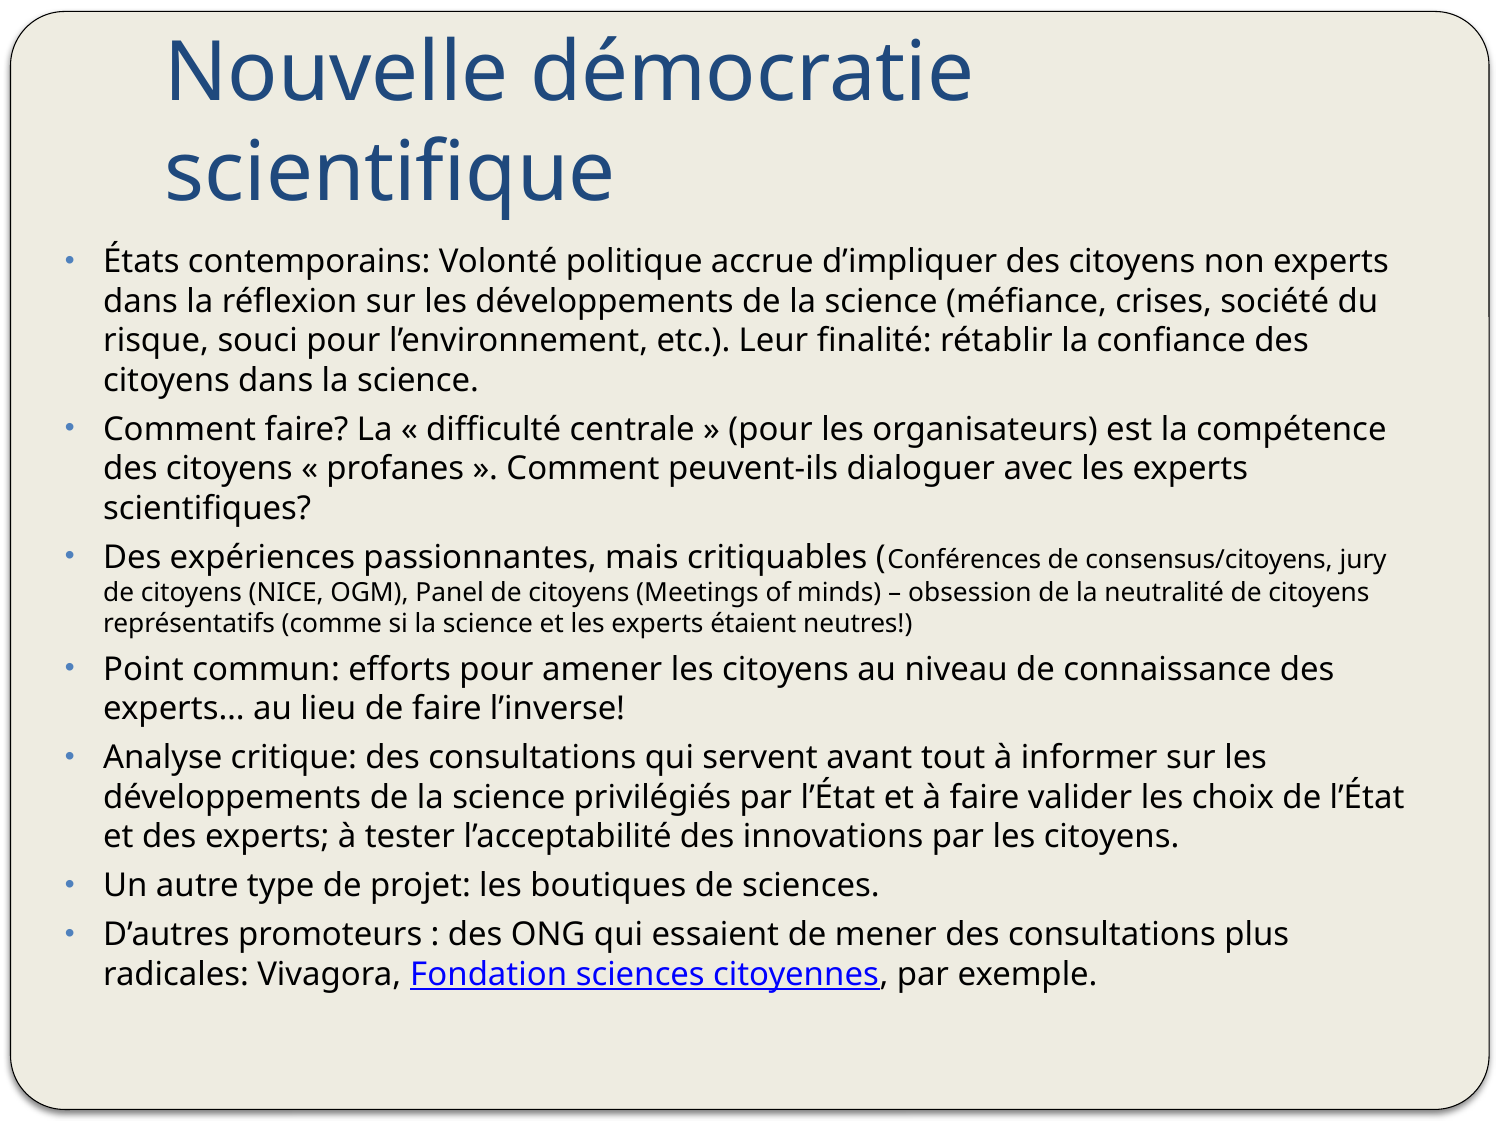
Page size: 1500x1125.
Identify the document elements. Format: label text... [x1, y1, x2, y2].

list États contemporains: Volonté politique accrue d’impliquer des citoyens non experts dans la réflexion sur les développements de la science (méfiance, crises, société du risque, souci pour l’environnement, etc.). Leur finalité: rétablir la confiance des citoyens dans la science. Comment faire? La « difficulté centrale » (pour les organisateurs) est la compétence des citoyens « profanes ». Comment peuvent-ils dialoguer avec les experts scientifiques? Des expériences passionnantes, mais critiquables (Conférences de consensus/citoyens, jury de citoyens (NICE, OGM), Panel de citoyens (Meetings of minds) – obsession de la neutralité de citoyens représentatifs (comme si la science et les experts étaient neutres!) Point commun: efforts pour amener les citoyens au niveau de connaissance des experts… au lieu de faire l’inverse! Analyse critique: des consultations qui servent avant tout à informer sur les développements de la science privilégiés par l’État et à faire valider les choix de l’État et des experts; à tester l’acceptabilité des innovations par les citoyens. Un autre type de projet: les boutiques de sciences. D’autres promoteurs : des ONG qui essaient de mener des consultations plus radicales: Vivagora, Fondation sciences citoyennes, par exemple. [50, 232, 1425, 1005]
title Nouvelle démocratie scientifique [150, 45, 1425, 232]
